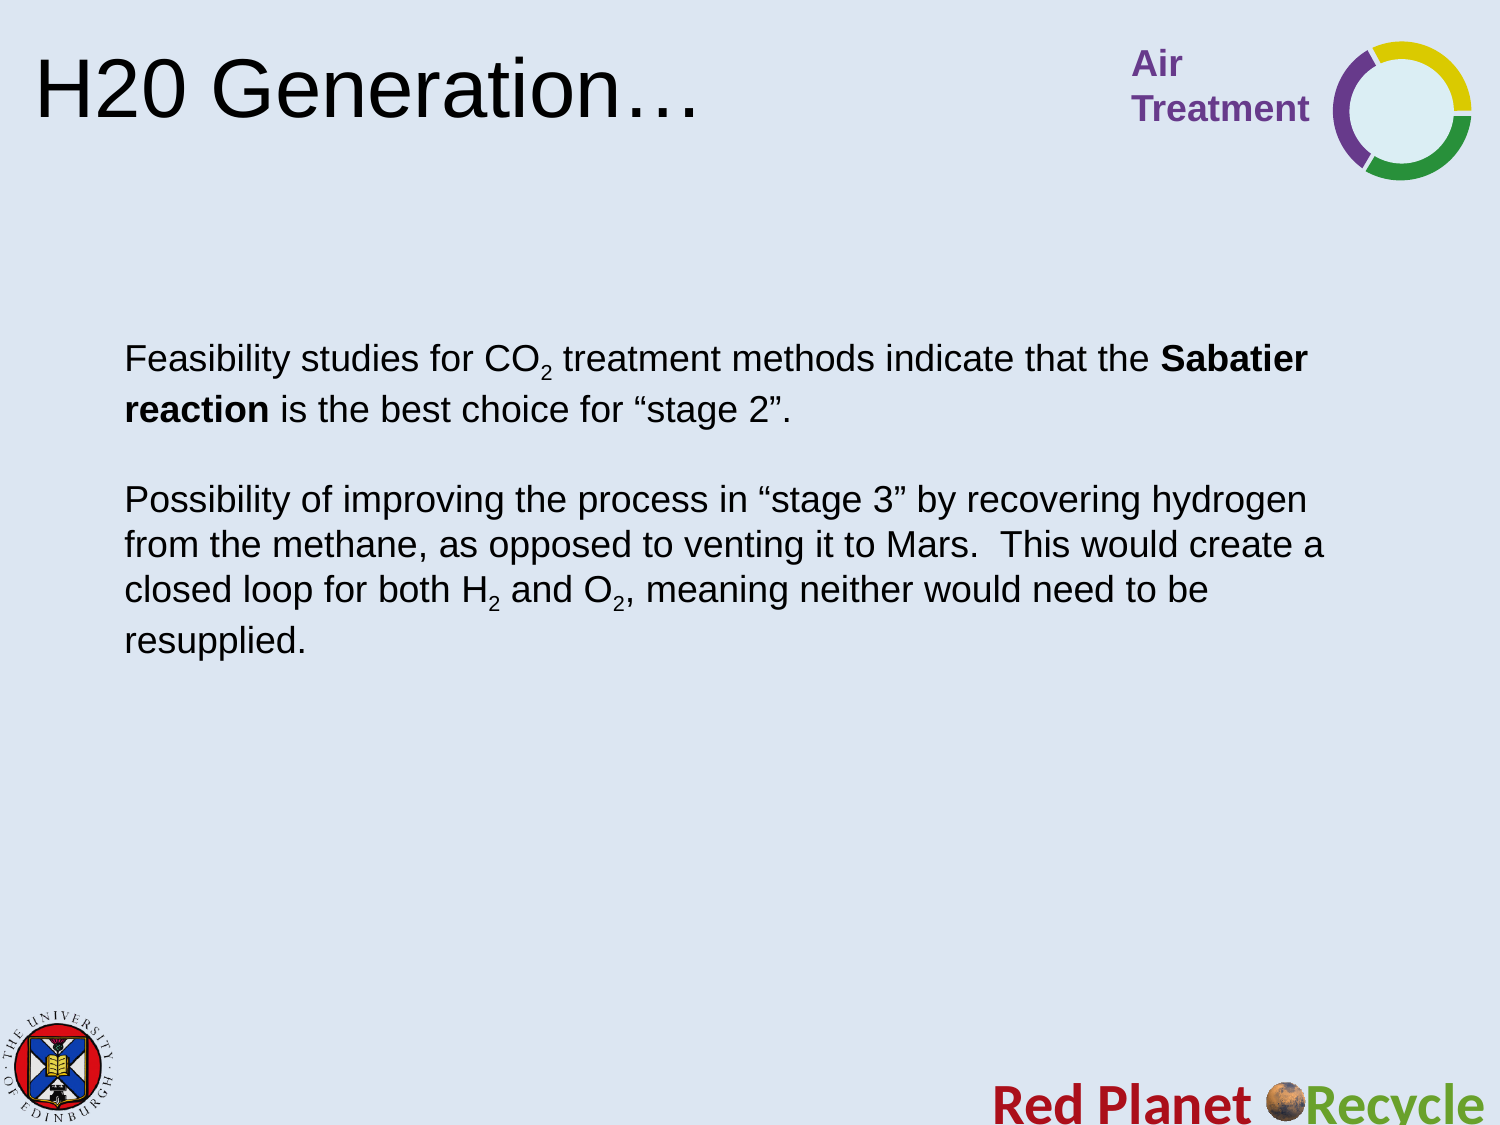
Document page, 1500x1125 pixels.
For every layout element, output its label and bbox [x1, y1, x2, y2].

list [0, 0, 1500, 1014]
text_box [1115, 30, 1482, 191]
text_box [2, 1011, 1500, 1125]
